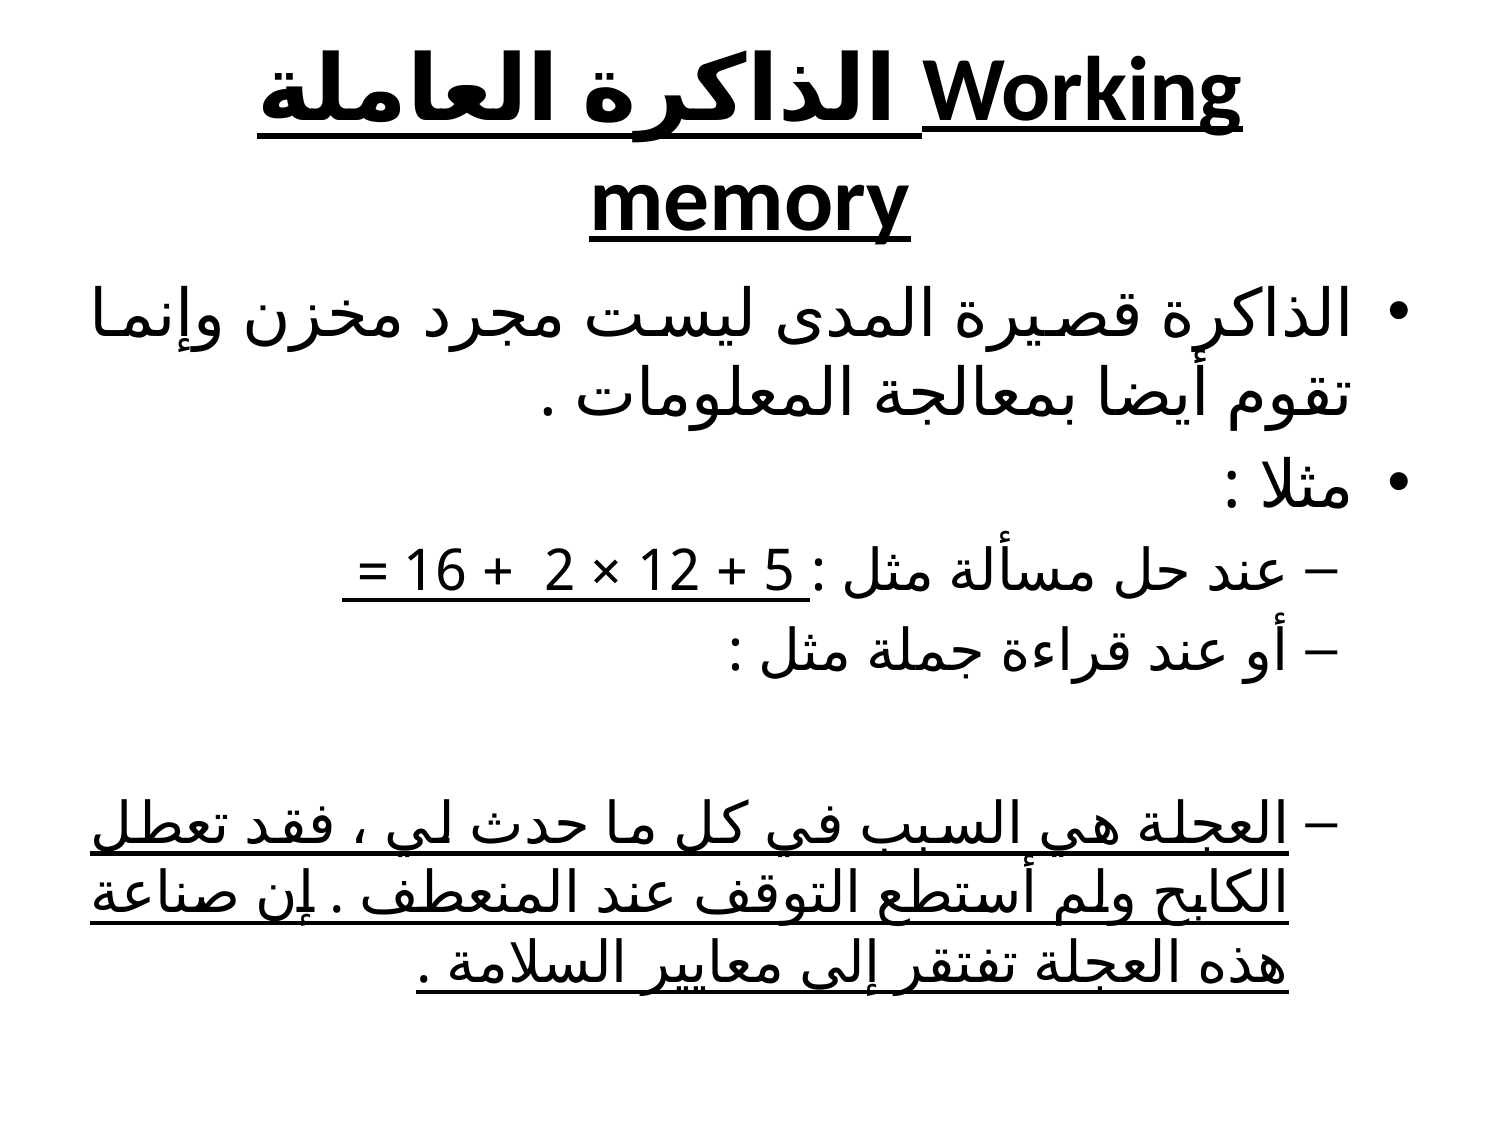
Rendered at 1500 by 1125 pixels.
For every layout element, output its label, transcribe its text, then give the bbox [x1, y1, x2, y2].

list الذاكرة قصيرة المدى ليست مجرد مخزن وإنما تقوم أيضا بمعالجة المعلومات . مثلا : عند حل مسألة مثل : 5 + 12 × 2 + 16 = أو عند قراءة جملة مثل : العجلة هي السبب في كل ما حدث لي ، فقد تعطل الكابح ولم أستطع التوقف عند المنعطف . إن صناعة هذه العجلة تفتقر إلى معايير السلامة . [75, 262, 1425, 1005]
title الذاكرة العاملة Working memory [75, 45, 1425, 233]
